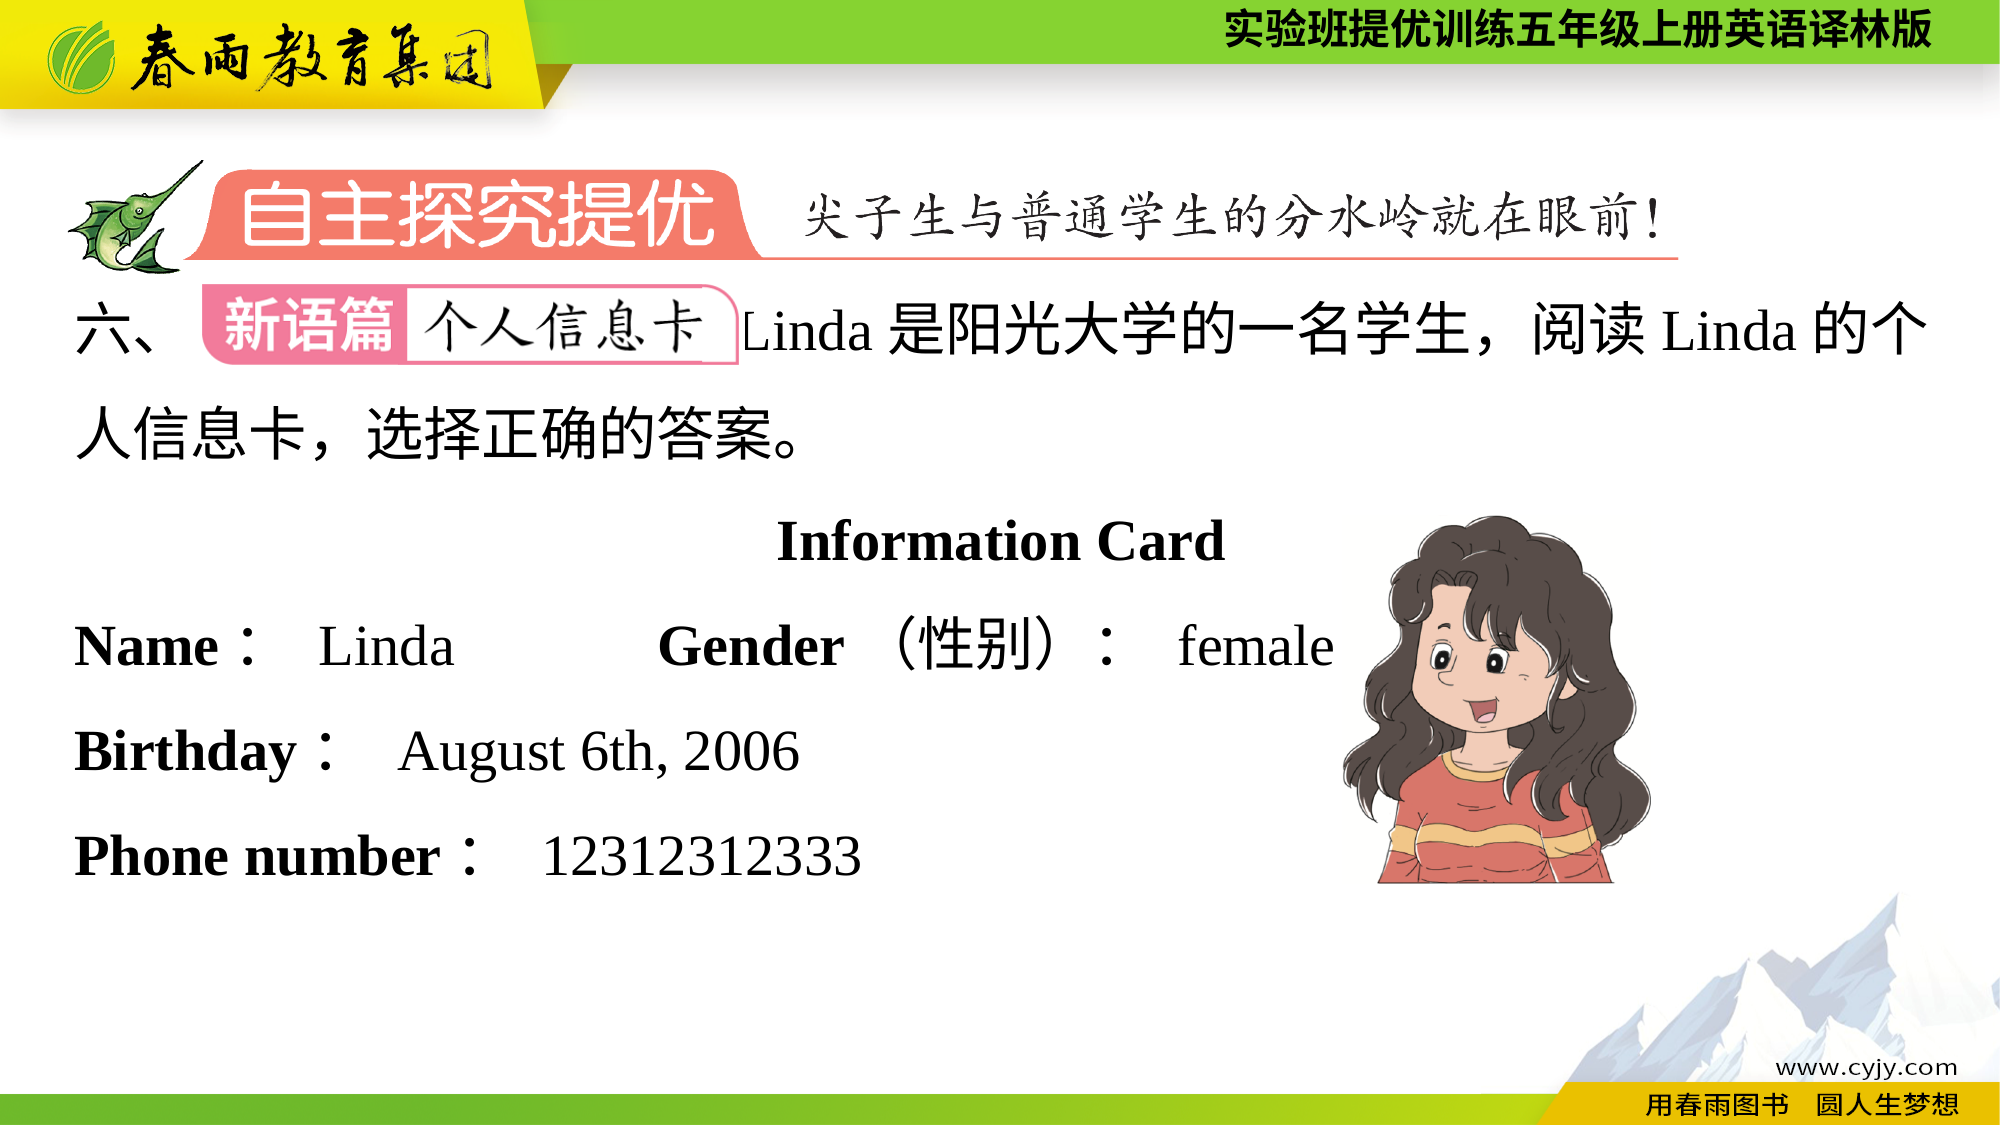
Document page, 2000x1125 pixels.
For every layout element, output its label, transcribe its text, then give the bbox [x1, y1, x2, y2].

list 六、 Linda是阳光大学的一名学生，阅读Linda的个人信息卡，选择正确的答案。 Information Card Name： Linda Gender（性别）： female Birthday： August 6th, 2006 Phone number： 12312312333 [59, 174, 1944, 917]
picture [0, 0, 2000, 1125]
